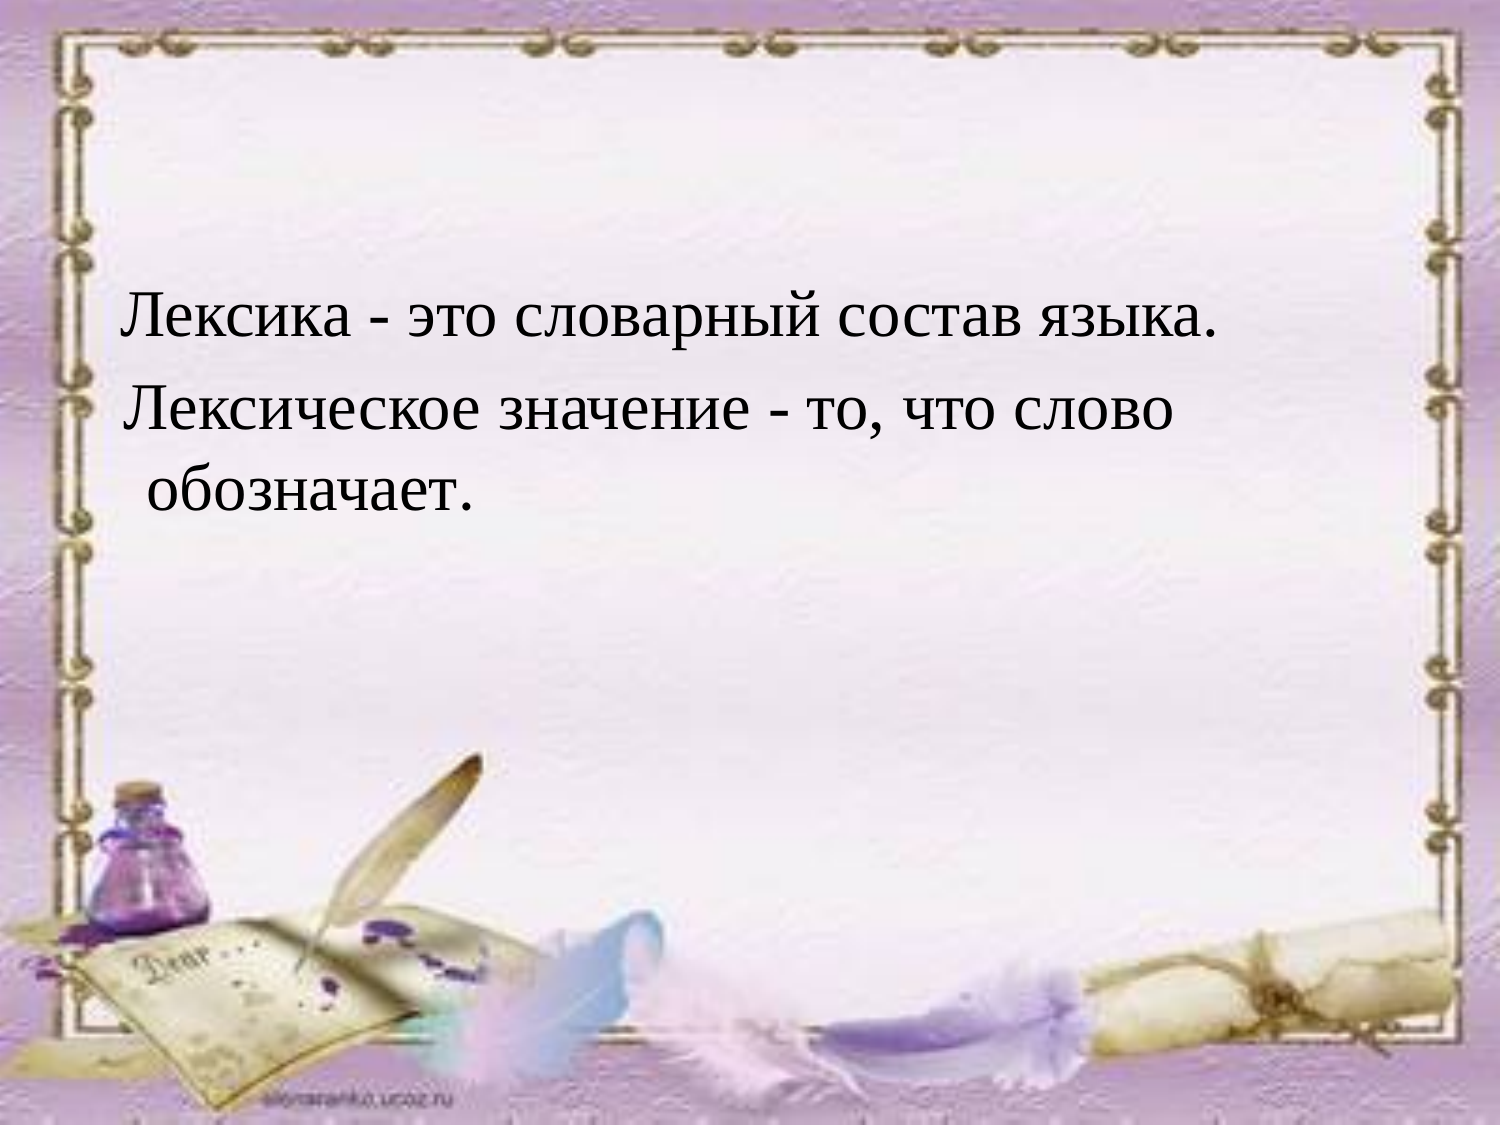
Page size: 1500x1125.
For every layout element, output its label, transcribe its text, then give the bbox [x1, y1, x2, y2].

list Лексика - это словарный состав языка. Лексическое значение - то, что слово обозначает. [75, 262, 1425, 1005]
picture [0, 0, 1500, 1125]
